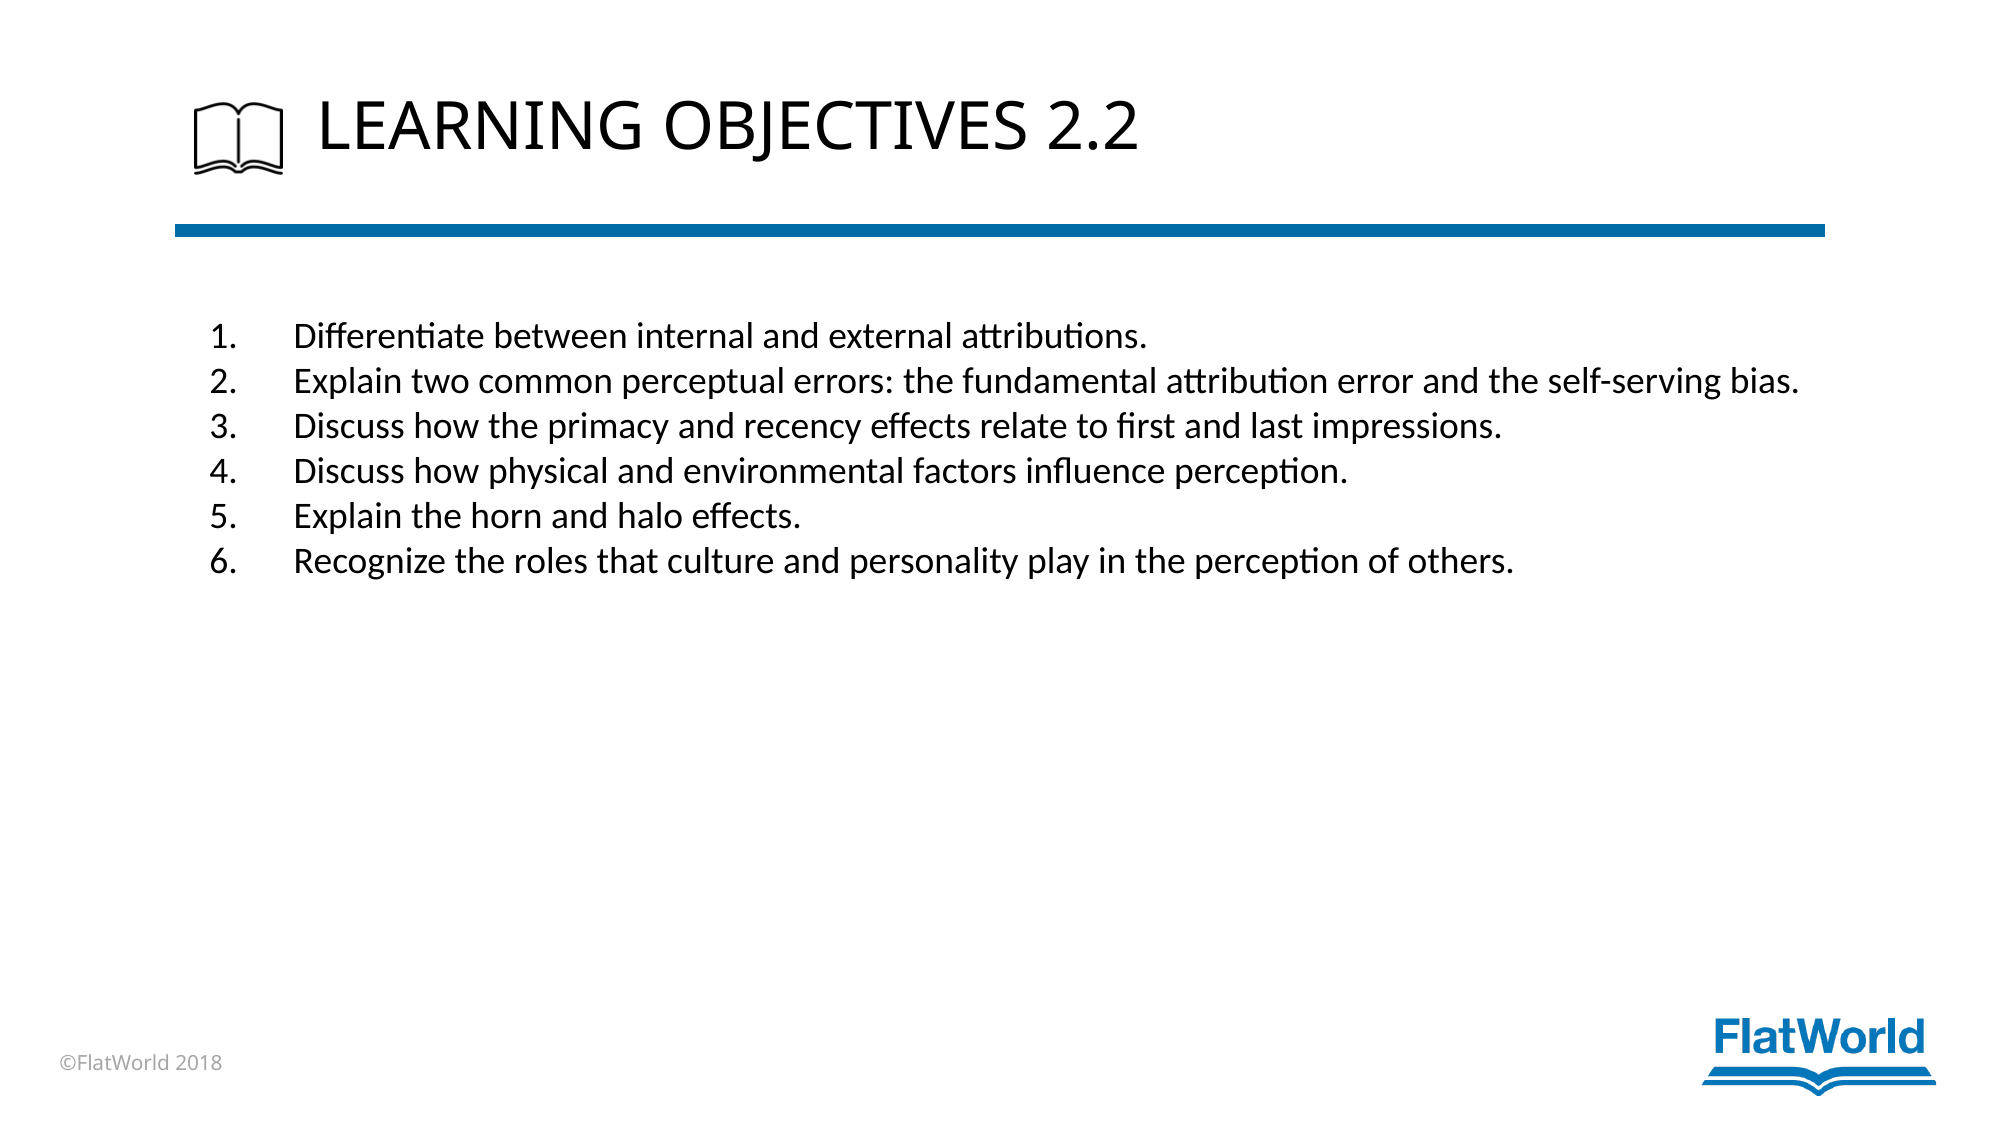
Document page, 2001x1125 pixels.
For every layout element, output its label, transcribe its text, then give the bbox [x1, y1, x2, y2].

subtitle Differentiate between internal and external attributions. Explain two common perceptual errors: the fundamental attribution error and the self-serving bias. Discuss how the primacy and recency effects relate to first and last impressions. Discuss how physical and environmental factors influence perception. Explain the horn and halo effects. Recognize the roles that culture and personality play in the perception of others. [194, 304, 1825, 942]
title LEARNING OBJECTIVES 2.2 [301, 75, 1787, 190]
picture [194, 94, 283, 183]
